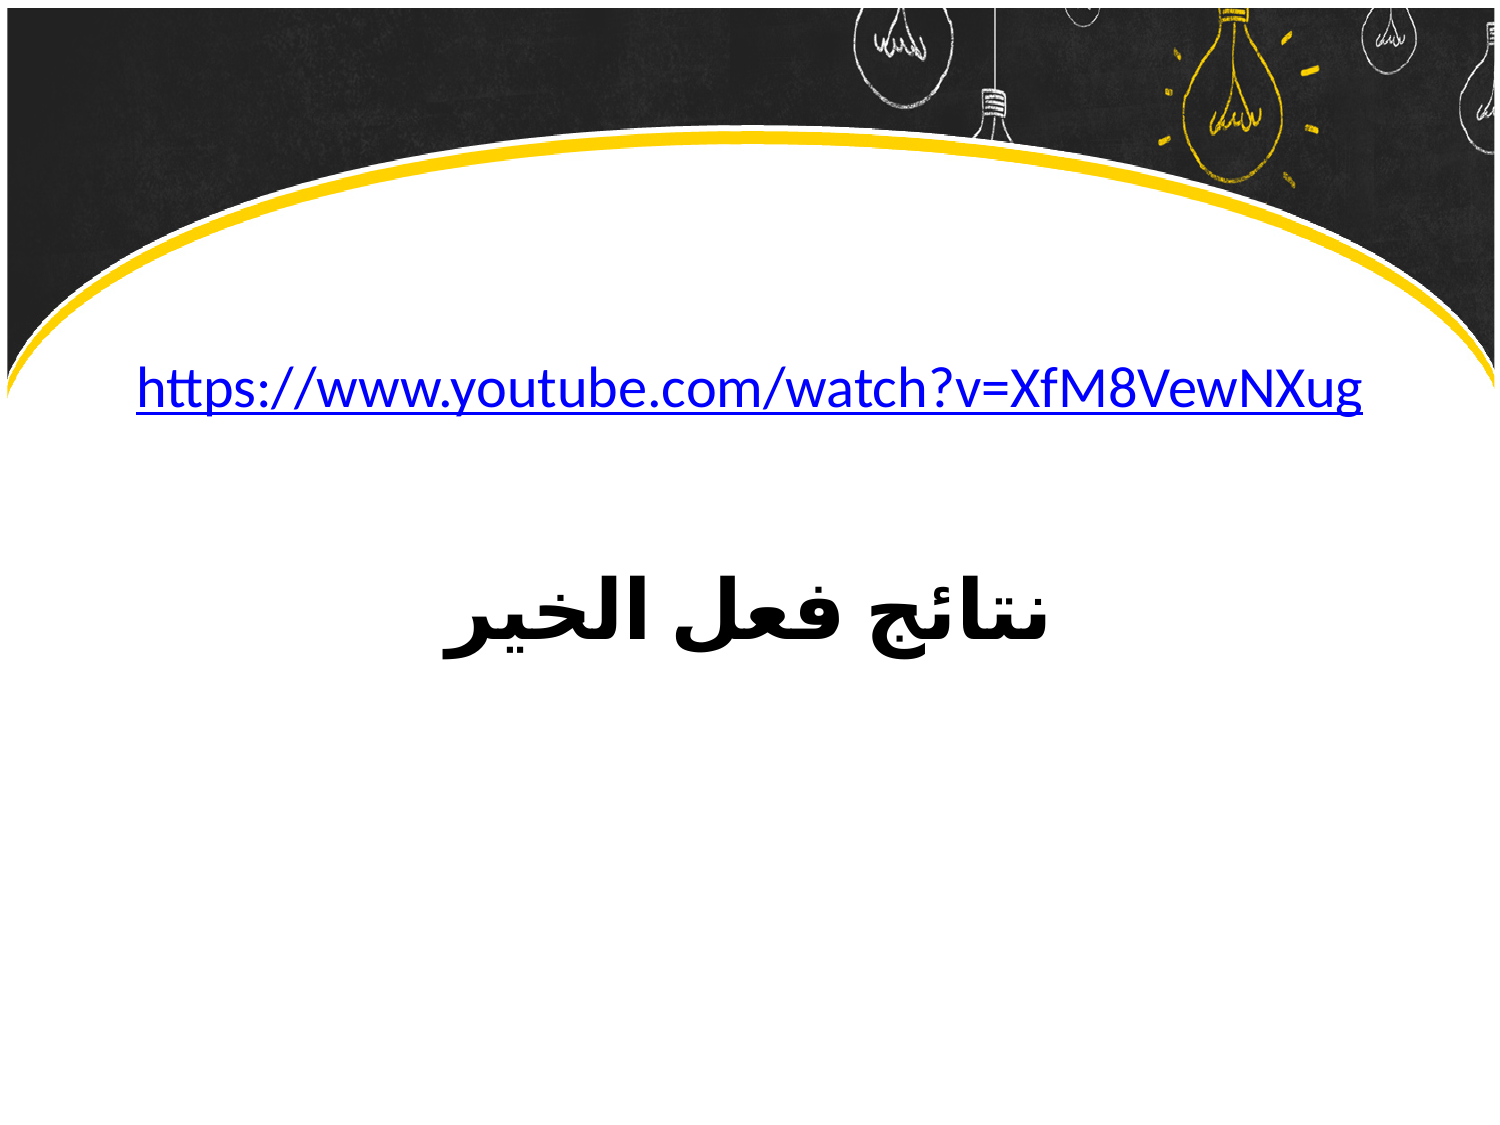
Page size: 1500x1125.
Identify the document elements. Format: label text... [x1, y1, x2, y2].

picture [0, 0, 1500, 1125]
list https://www.youtube.com/watch?v=XfM8VewNXug [75, 341, 1425, 513]
title نتائج فعل الخير [75, 513, 1425, 700]
